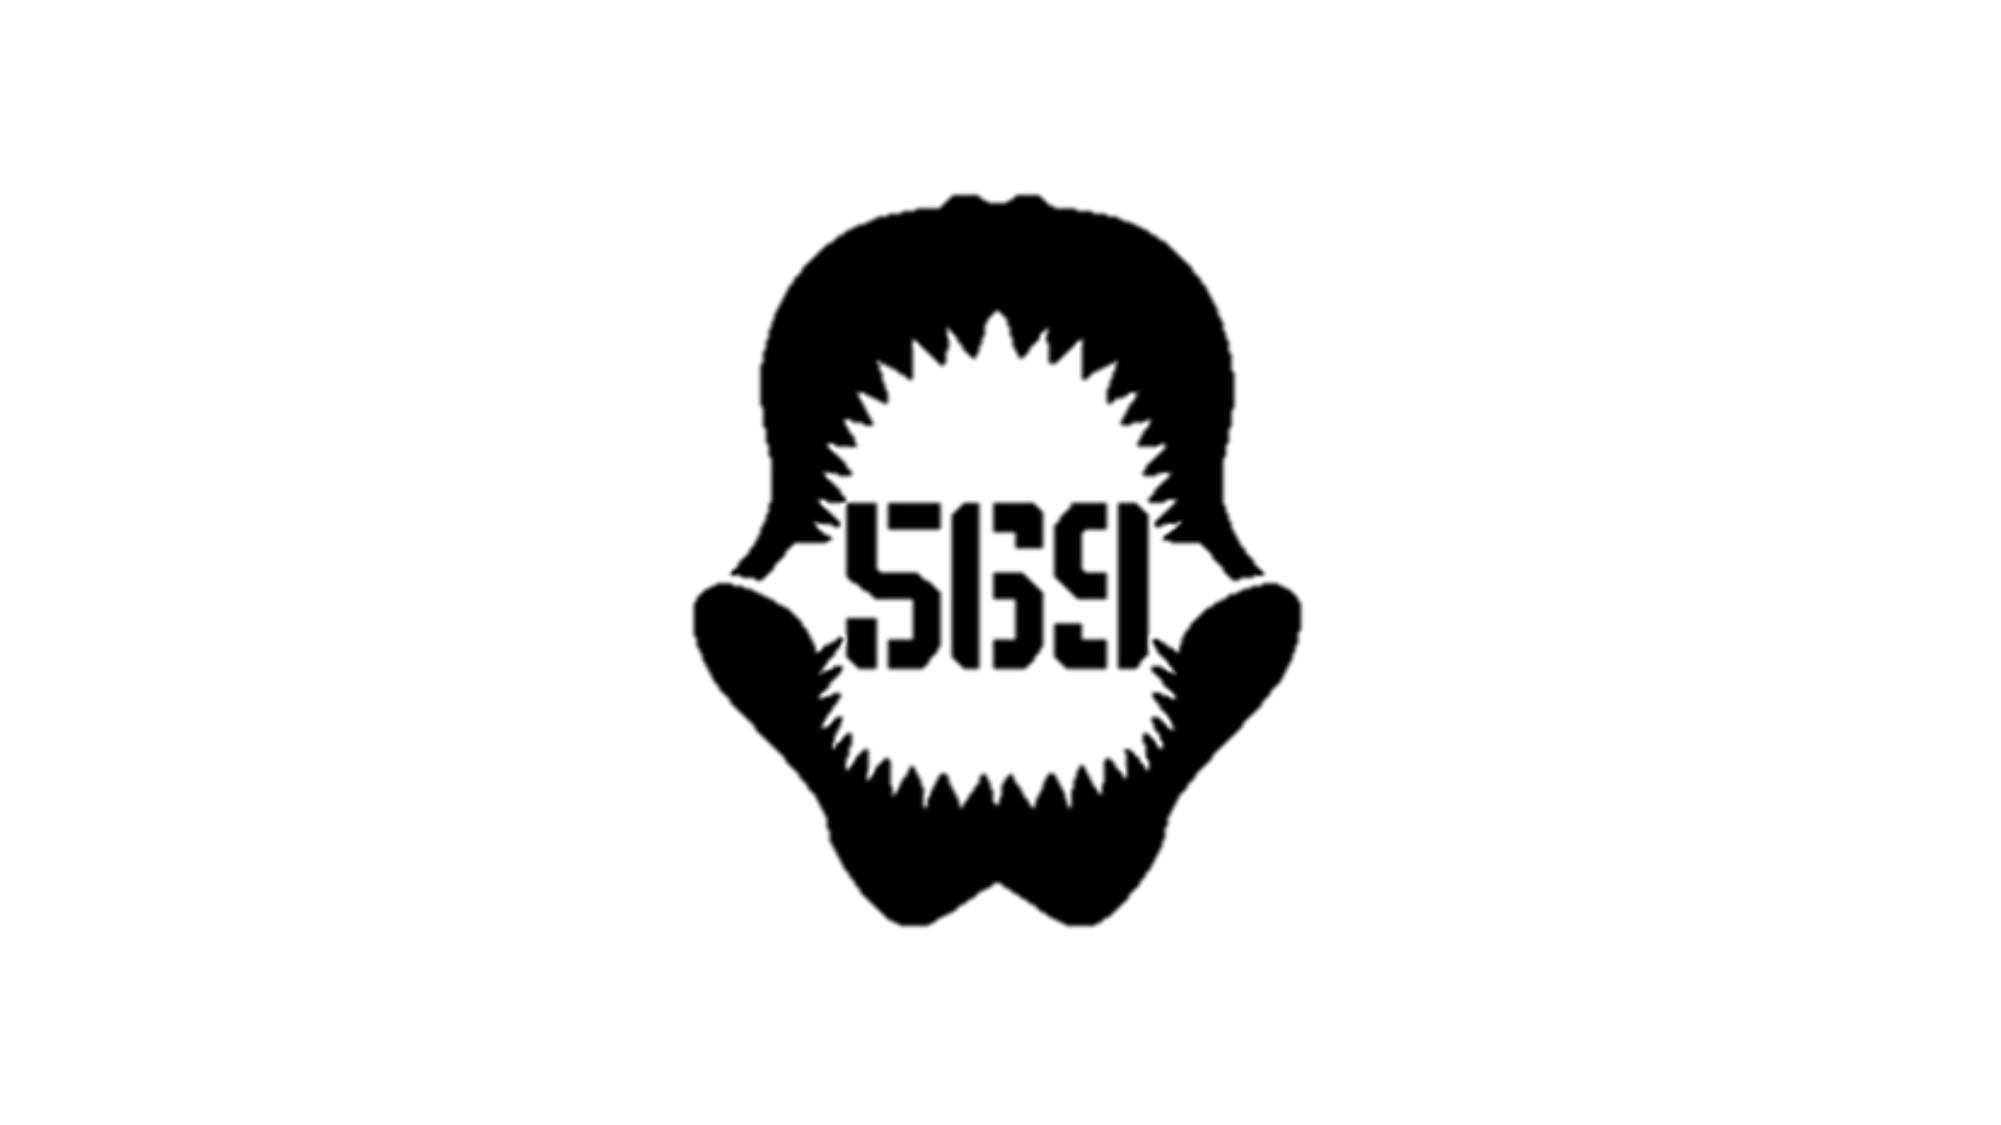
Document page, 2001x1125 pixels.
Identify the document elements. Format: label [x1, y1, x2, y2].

picture [689, 185, 1310, 940]
